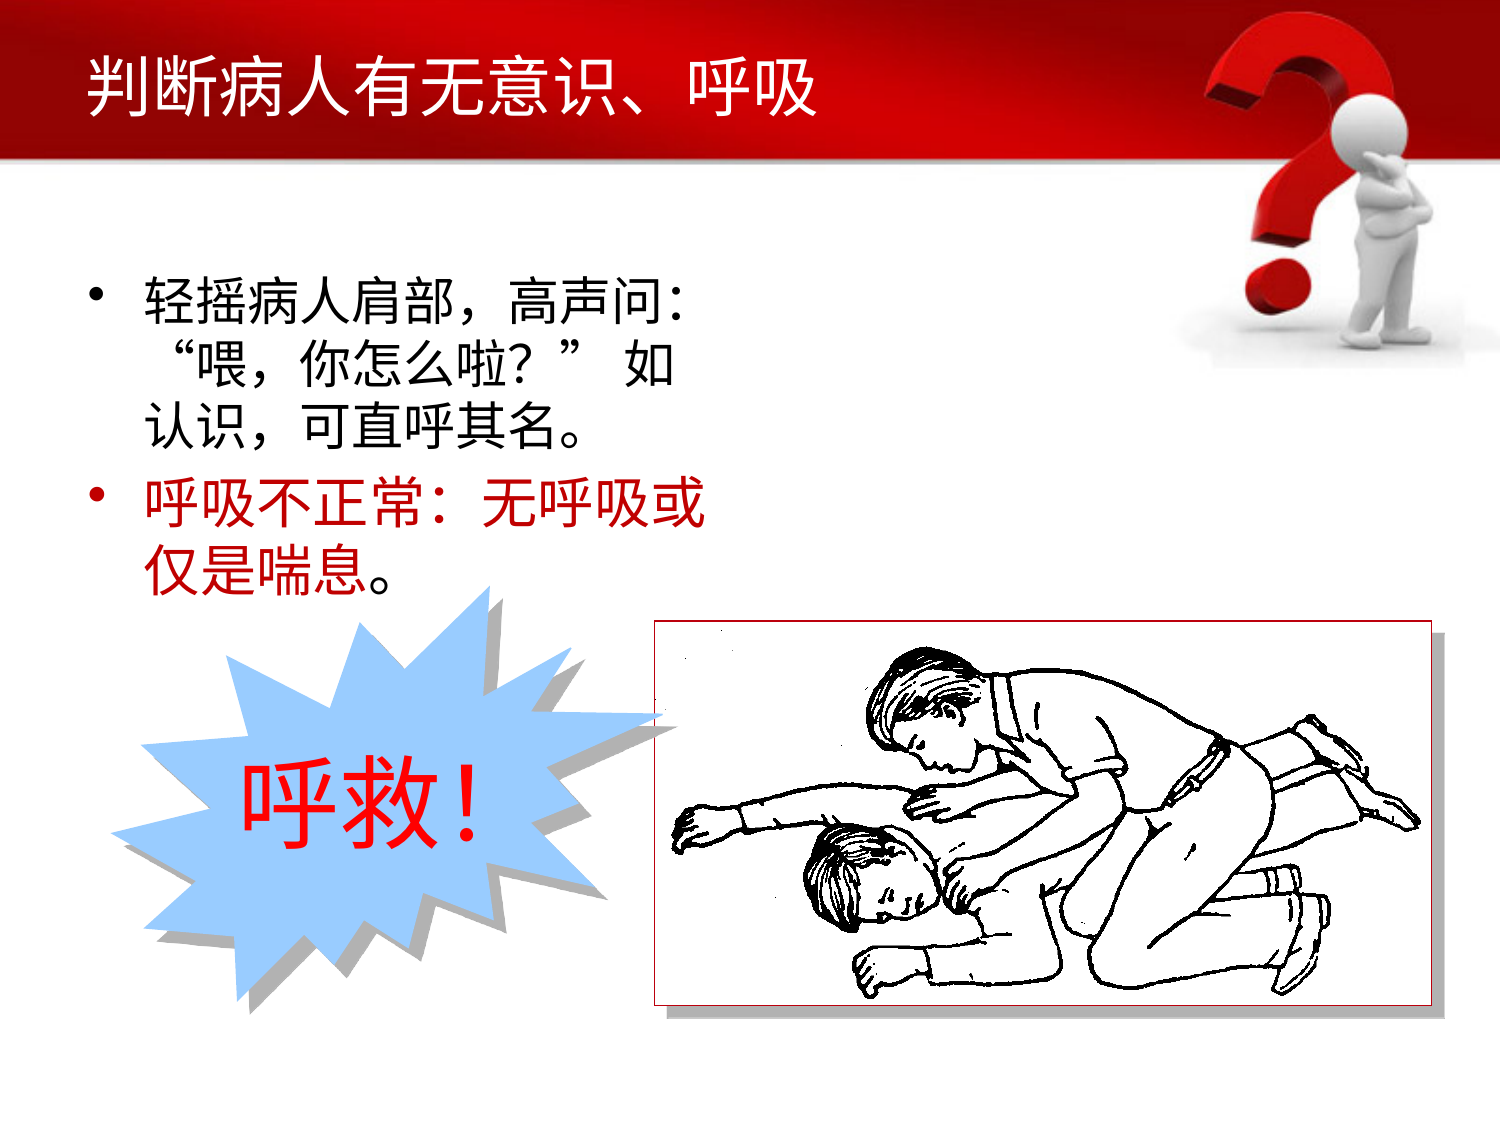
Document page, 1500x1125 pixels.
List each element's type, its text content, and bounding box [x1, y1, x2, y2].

list 轻摇病人肩部，高声问： “喂，你怎么啦？” 如认识，可直呼其名。 呼吸不正常：无呼吸或仅是喘息。 [75, 262, 737, 1005]
title 判断病人有无意识、呼吸 [70, 31, 1421, 139]
text_box 呼救！ [112, 587, 650, 1000]
picture [0, 0, 1500, 1125]
